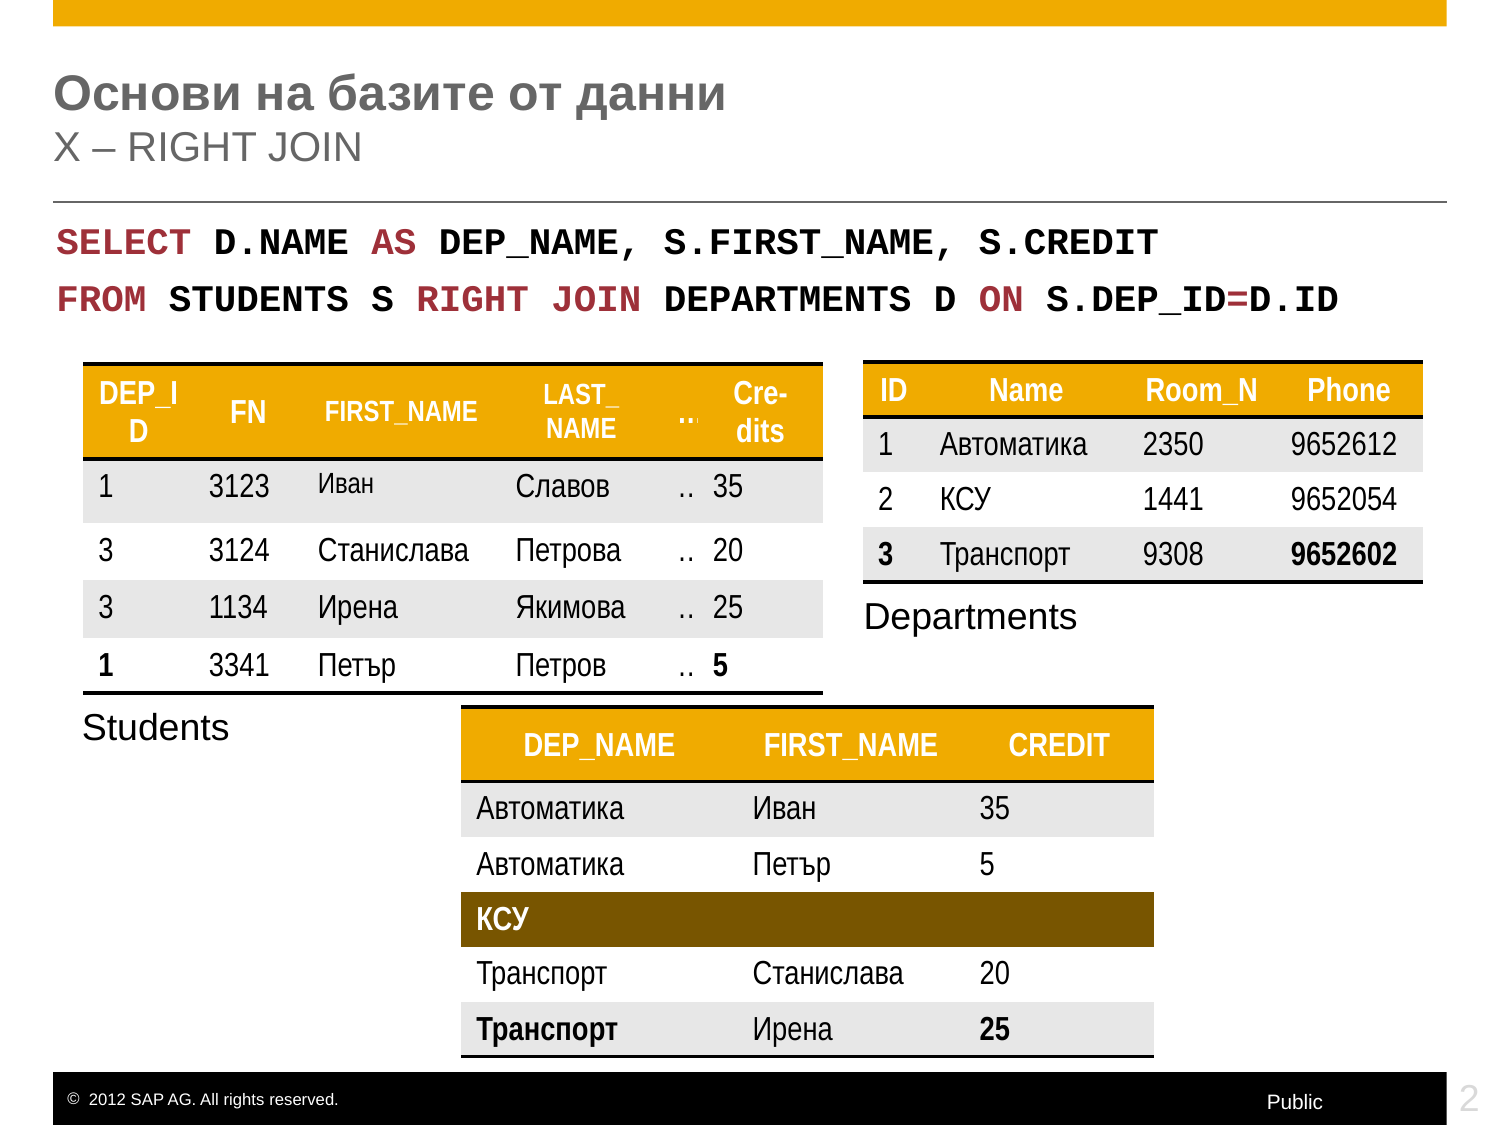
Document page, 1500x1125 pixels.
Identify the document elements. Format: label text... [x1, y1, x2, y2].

table_cell 1 [83, 461, 194, 523]
table_cell Автоматика [925, 419, 1128, 472]
table_cell 25 [698, 580, 823, 638]
table_cell 9652054 [1276, 472, 1423, 527]
table_header DEP_ID [83, 366, 194, 457]
table_cell Петър [303, 638, 501, 691]
table_cell 1441 [1128, 472, 1276, 527]
text_box Students [81, 702, 230, 748]
title Основи на базите от данни X – RIGHT JOIN [53, 53, 1447, 178]
table_cell 25 [965, 1002, 1154, 1055]
table_cell 5 [698, 638, 823, 691]
table_cell КСУ [925, 472, 1128, 527]
table_cell Транспорт [461, 947, 738, 1002]
table_header FIRST_NAME [738, 709, 965, 780]
table_cell Петър [738, 837, 965, 892]
table_cell 1 [83, 638, 194, 691]
table_cell Петрова [501, 523, 662, 580]
table_cell 3123 [194, 461, 303, 523]
table_header ID [863, 364, 925, 415]
table_cell Славов [501, 461, 662, 523]
table_header Name [925, 364, 1128, 415]
table_cell Иван [738, 783, 965, 837]
table_cell 2 [863, 472, 925, 527]
table_cell 35 [698, 461, 823, 523]
table_cell [738, 892, 965, 947]
table_cell 1134 [194, 580, 303, 638]
table_cell Ирена [303, 580, 501, 638]
table_cell Станислава [738, 947, 965, 1002]
text_box Departments [863, 592, 1078, 638]
table_cell … [662, 580, 698, 638]
table_cell Петров [501, 638, 662, 691]
table_header FN [194, 366, 303, 457]
table_cell [965, 892, 1154, 947]
table_cell Автоматика [461, 783, 738, 837]
table_cell 20 [965, 947, 1154, 1002]
table_cell … [662, 638, 698, 691]
table_cell 35 [965, 783, 1154, 837]
table_cell Ирена [738, 1002, 965, 1055]
table_header Room_N [1128, 364, 1276, 415]
table_cell 3 [863, 527, 925, 580]
table_header CREDIT [965, 709, 1154, 780]
table_cell 20 [698, 523, 823, 580]
text_box 2 [1458, 1074, 1500, 1120]
table_cell КСУ [461, 892, 738, 947]
table_cell 9308 [1128, 527, 1276, 580]
table_cell Транспорт [925, 527, 1128, 580]
table_cell … [662, 523, 698, 580]
table_cell 3 [83, 523, 194, 580]
table_cell Автоматика [461, 837, 738, 892]
table_cell Транспорт [461, 1002, 738, 1055]
table_header DEP_NAME [461, 709, 738, 780]
text_box SELECT D.NAME AS DEP_NAME, S.FIRST_NAME, S.CREDIT FROM STUDENTS S RIGHT JOIN DEPARTMENTS D ON S.DEP_ID=D.ID [56, 216, 1475, 320]
table_cell 5 [965, 837, 1154, 892]
table_cell Иван [303, 461, 501, 523]
table_cell 9652602 [1276, 527, 1423, 580]
table_header Cre-dits [698, 366, 823, 457]
table_cell 3124 [194, 523, 303, 580]
table_cell 3 [83, 580, 194, 638]
table_cell … [662, 461, 698, 523]
table_header … [662, 366, 698, 457]
table_header FIRST_NAME [303, 366, 501, 457]
table_header Phone [1276, 364, 1423, 415]
table_cell 1 [863, 419, 925, 472]
table_cell 3341 [194, 638, 303, 691]
table_cell 9652612 [1276, 419, 1423, 472]
table_cell 2350 [1128, 419, 1276, 472]
table_cell Якимова [501, 580, 662, 638]
table_header LAST_ NAME [501, 366, 662, 457]
table_cell Станислава [303, 523, 501, 580]
